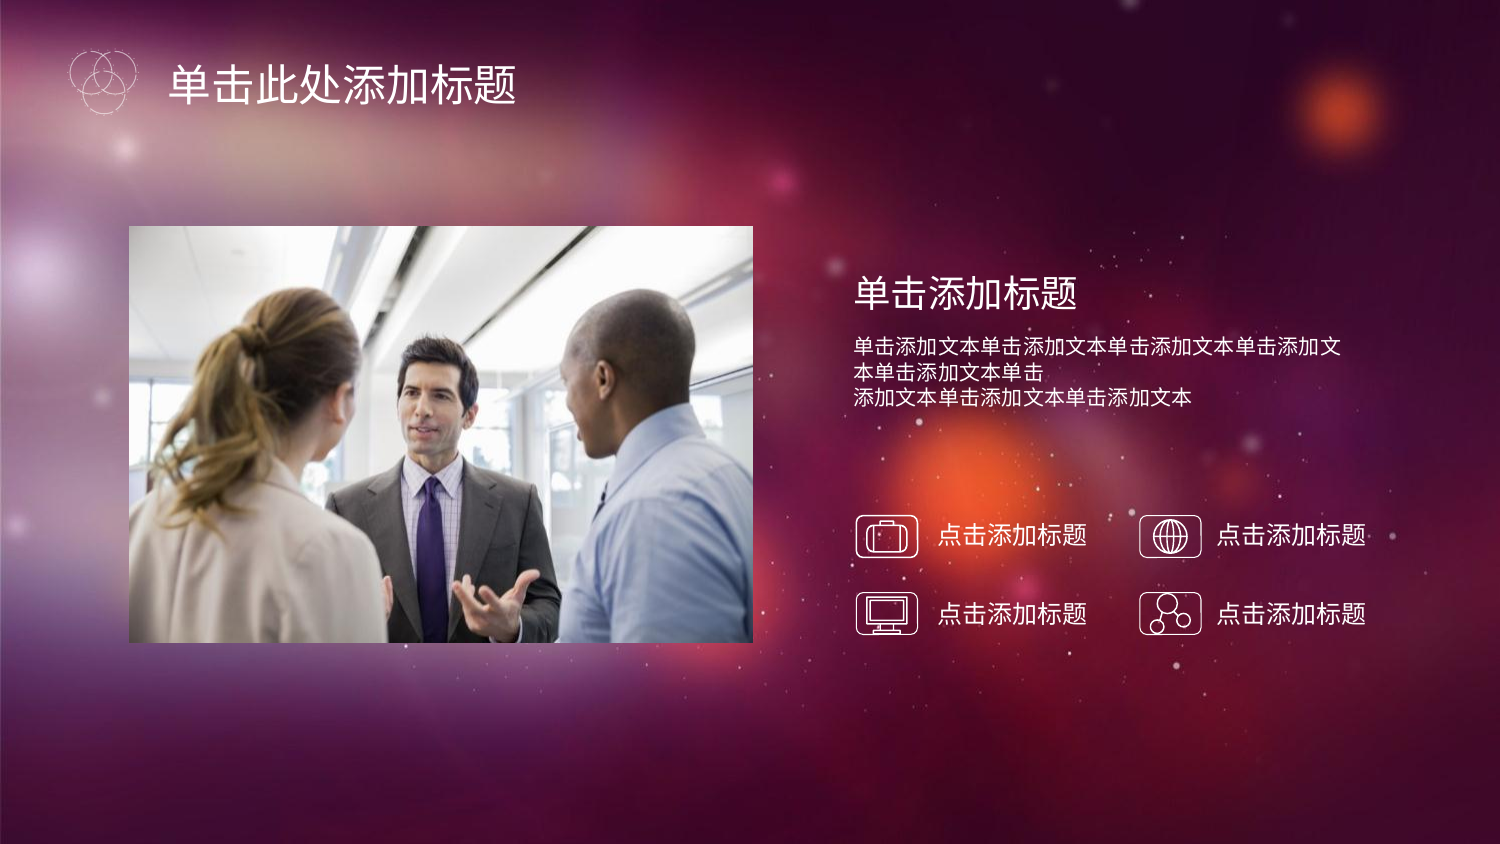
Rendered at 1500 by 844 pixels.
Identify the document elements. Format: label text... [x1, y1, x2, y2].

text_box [1139, 512, 1383, 558]
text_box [1139, 590, 1383, 637]
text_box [67, 48, 140, 116]
text_box 单击此处添加标题 [152, 50, 533, 118]
text_box 单击添加标题 单击添加文本单击添加文本单击添加文本单击添加文本单击添加文本单击 添加文本单击添加文本单击添加文本 [838, 262, 1371, 417]
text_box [856, 512, 1104, 558]
picture [0, 0, 1500, 844]
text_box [856, 590, 1104, 637]
